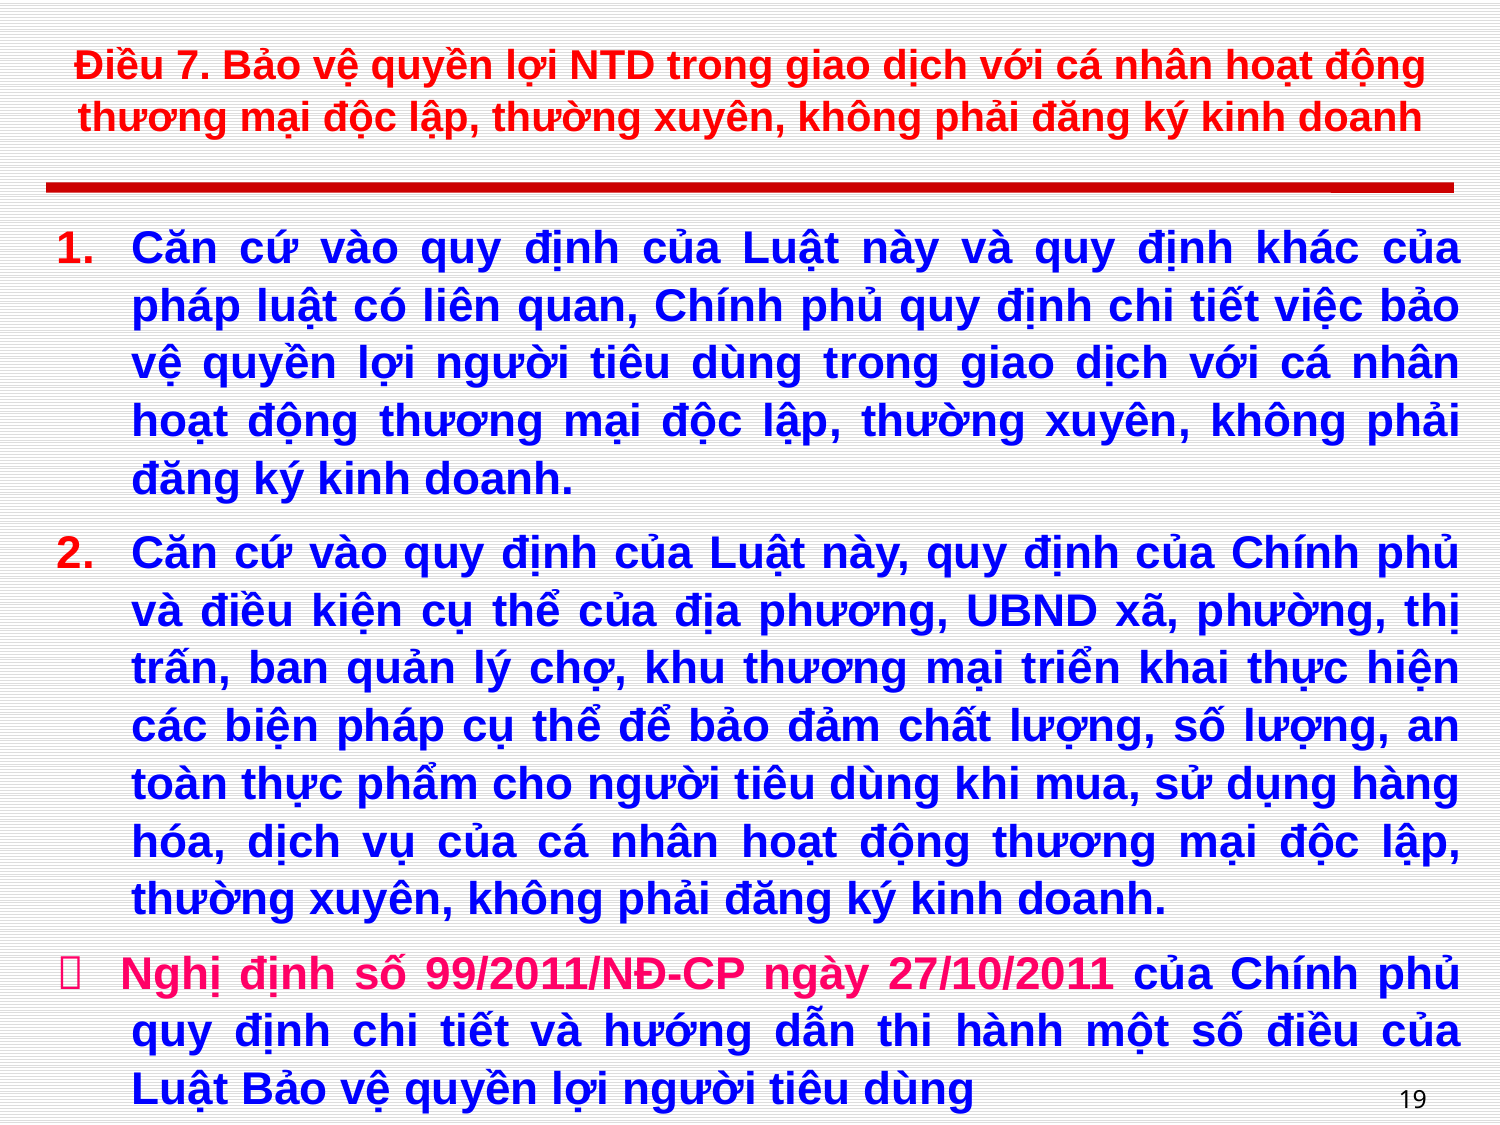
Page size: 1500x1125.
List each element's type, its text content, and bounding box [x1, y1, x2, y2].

title Điều 7. Bảo vệ quyền lợi NTD trong giao dịch với cá nhân hoạt động thương mại độc lập, thường xuyên, không phải đăng ký kinh doanh [38, 24, 1463, 150]
text_box Căn cứ vào quy định của Luật này và quy định khác của pháp luật có liên quan, Chính phủ quy định chi tiết việc bảo vệ quyền lợi người tiêu dùng trong giao dịch với cá nhân hoạt động thương mại độc lập, thường xuyên, không phải đăng ký kinh doanh. Căn cứ vào quy định của Luật này, quy định của Chính phủ và điều kiện cụ thể của địa phương, UBND xã, phường, thị trấn, ban quản lý chợ, khu thương mại triển khai thực hiện các biện pháp cụ thể để bảo đảm chất lượng, số lượng, an toàn thực phẩm cho người tiêu dùng khi mua, sử dụng hàng hóa, dịch vụ của cá nhân hoạt động thương mại độc lập, thường xuyên, không phải đăng ký kinh doanh.  Nghị định số 99/2011/NĐ-CP ngày 27/10/2011 của Chính phủ quy định chi tiết và hướng dẫn thi hành một số điều của Luật Bảo vệ quyền lợi người tiêu dùng [23, 199, 1477, 1088]
